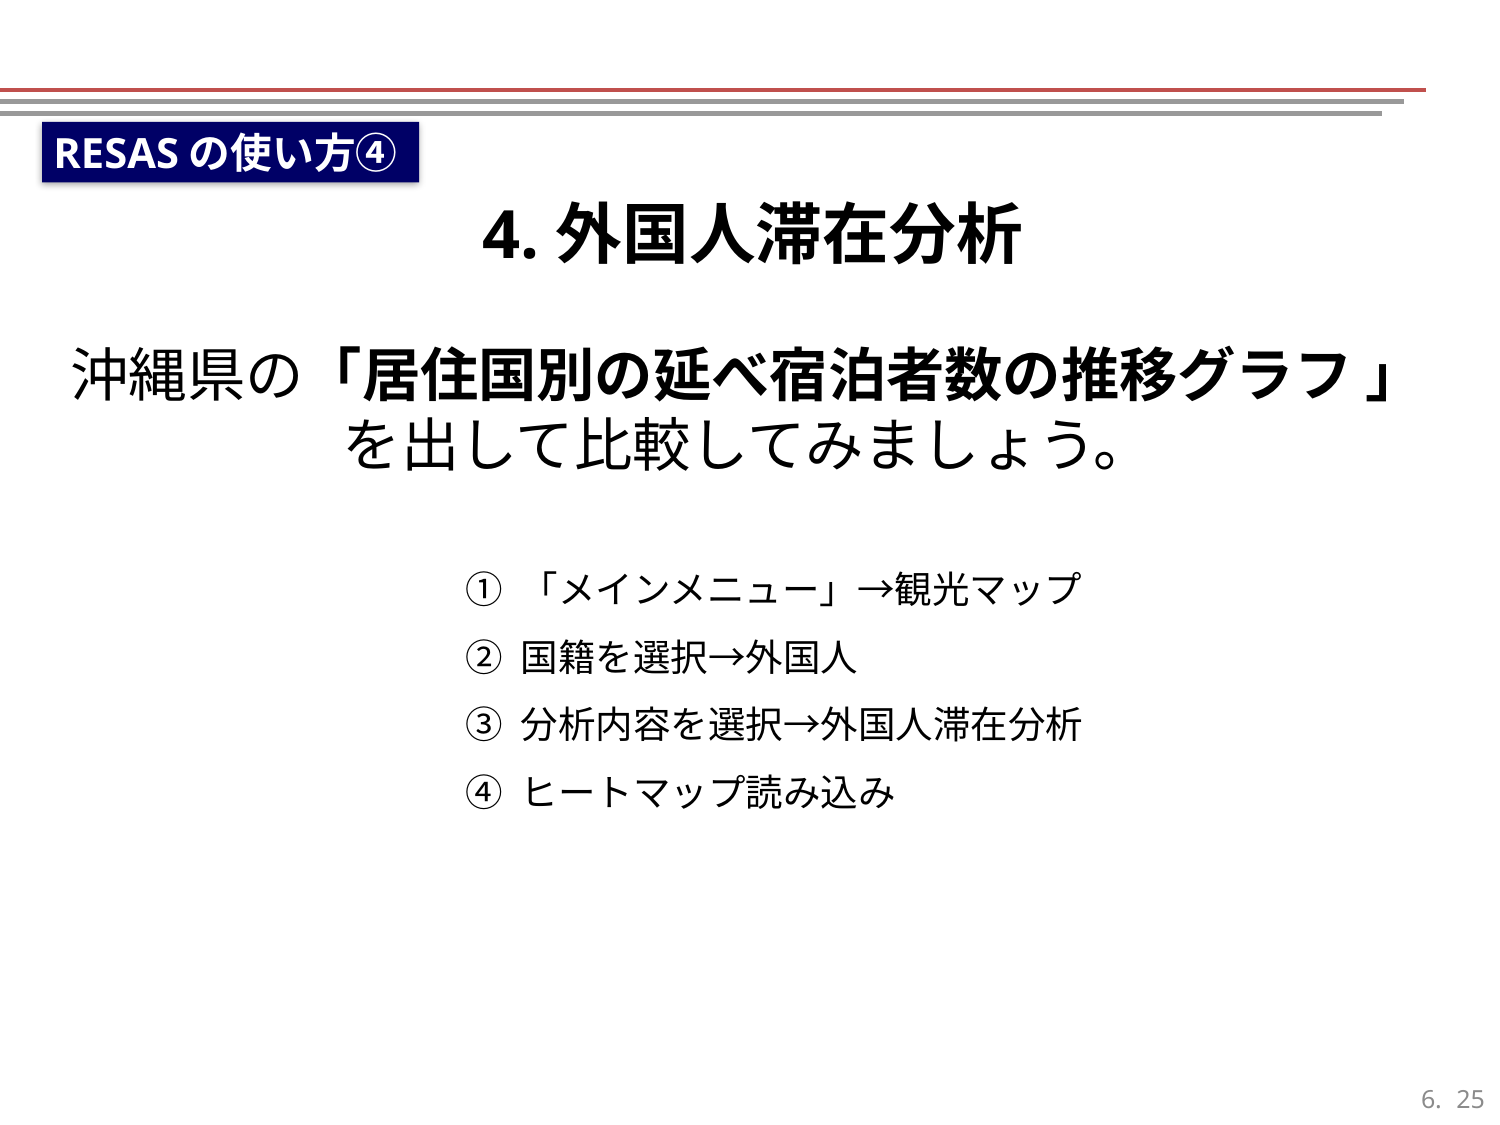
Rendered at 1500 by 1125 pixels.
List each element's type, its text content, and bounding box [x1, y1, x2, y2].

text_box 4.外国人滞在分析 [5, 184, 1500, 280]
text_box RESASの使い方④ [42, 121, 420, 183]
slide_number 24 [1381, 1065, 1500, 1125]
text_box 沖縄県の「居住国別の延べ宿泊者数の推移グラフ 」 を出して比較してみましょう。 [0, 330, 1496, 485]
text_box ① 「メインメニュー」→観光マップ ② 国籍を選択→外国人 ③ 分析内容を選択→外国人滞在分析 ④ ヒートマップ読み込み [451, 536, 1099, 822]
